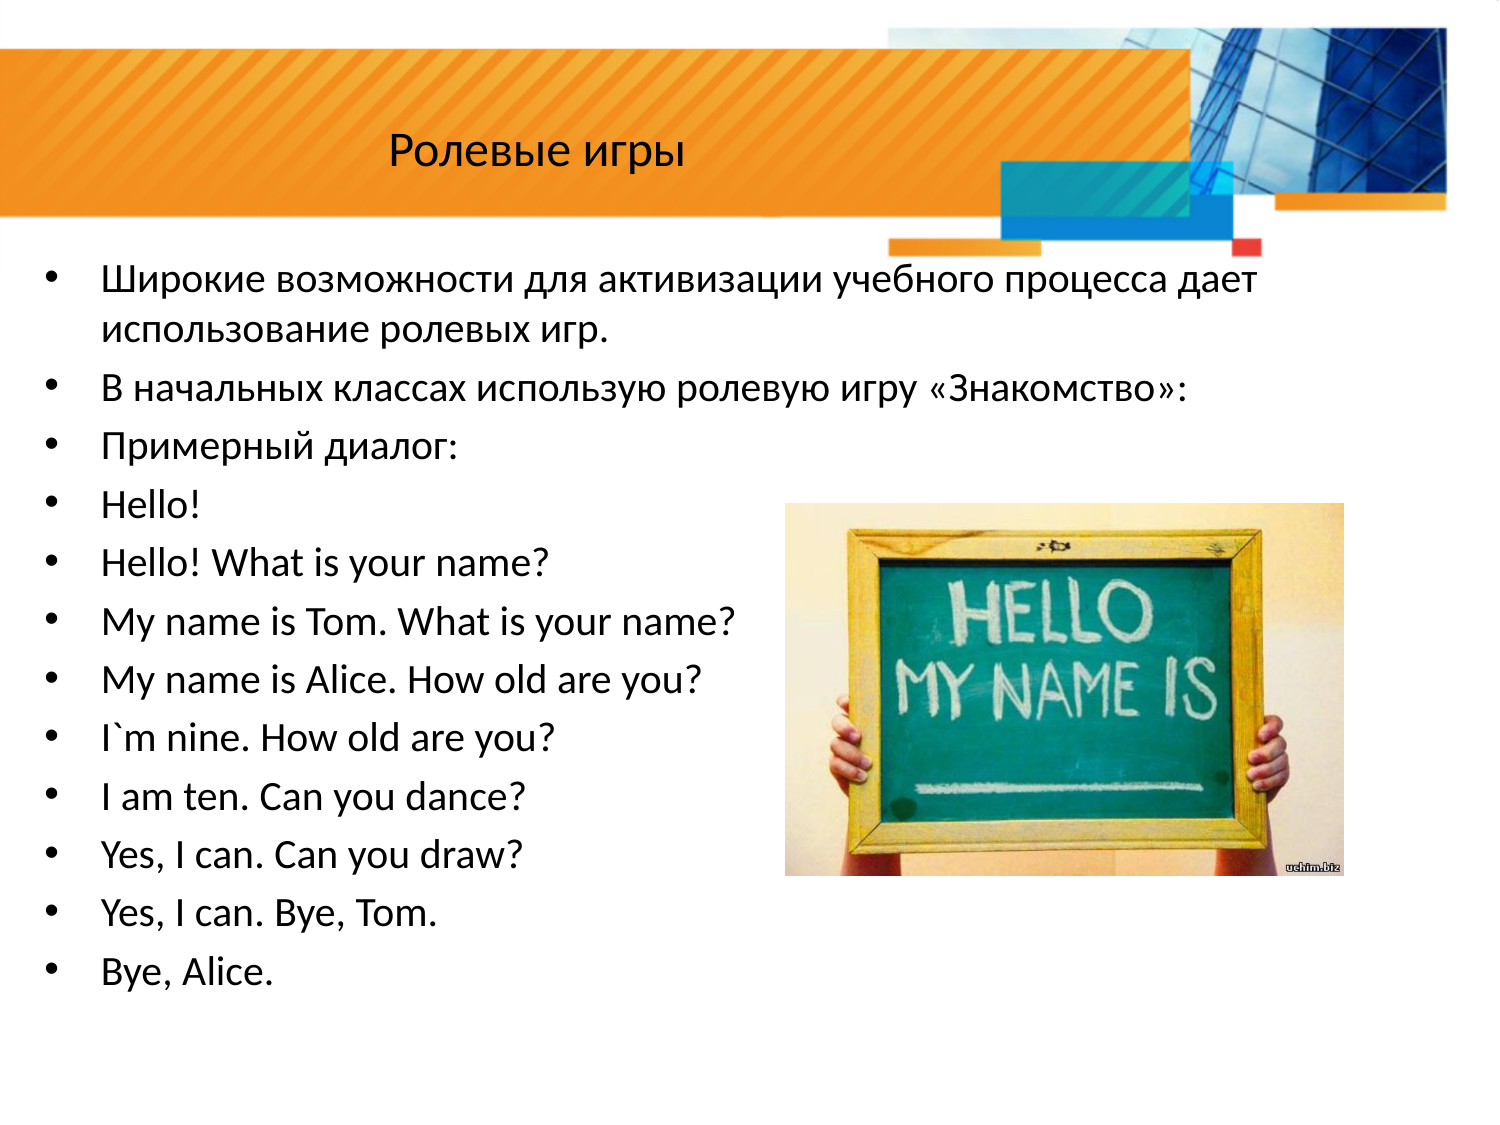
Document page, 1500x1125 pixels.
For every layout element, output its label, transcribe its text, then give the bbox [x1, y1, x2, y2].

list Широкие возможности для активизации учебного процесса дает использование ролевых игр. В начальных классах использую ролевую игру «Знакомство»: Примерный диалог: Hello! Hello! What is your name? My name is Tom. What is your name? My name is Alice. How old are you? I`m nine. How old are you? I am ten. Can you dance? Yes, I can. Can you draw? Yes, I can. Bye, Tom. Bye, Alice. [29, 243, 1459, 1094]
picture [785, 503, 1344, 876]
picture [0, 0, 1500, 270]
title Ролевые игры [135, 101, 939, 191]
